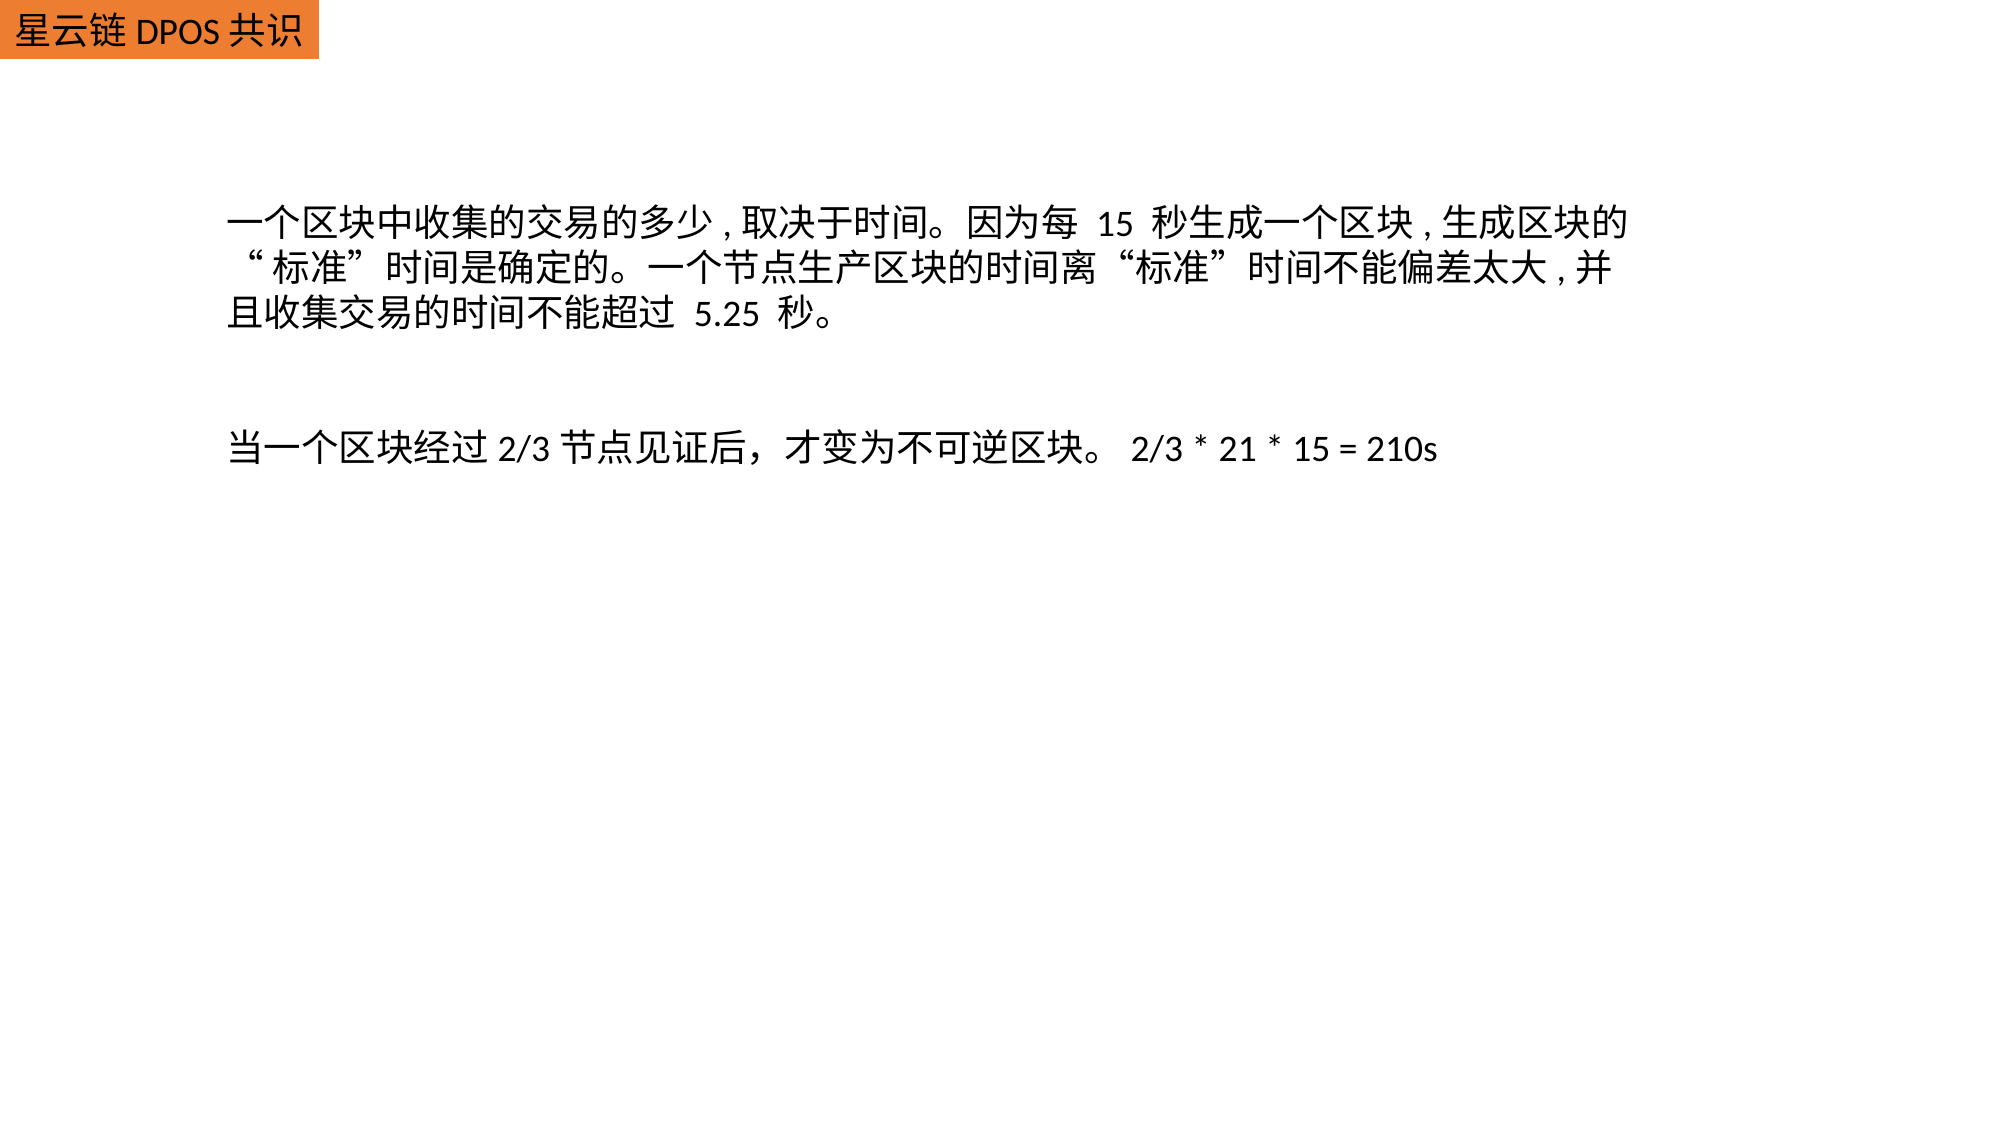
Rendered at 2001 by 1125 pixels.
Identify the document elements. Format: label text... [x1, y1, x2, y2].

text_box 一个区块中收集的交易的多少,取决于时间。因为每 15 秒生成一个区块,生成区块的 “标准”时间是确定的。一个节点生产区块的时间离“标准”时间不能偏差太大,并 且收集交易的时间不能超过 5.25 秒。 当一个区块经过2/3节点见证后，才变为不可逆区块。2/3 * 21 * 15 = 210s [211, 191, 1789, 476]
text_box 星云链DPOS共识 [0, 0, 319, 59]
